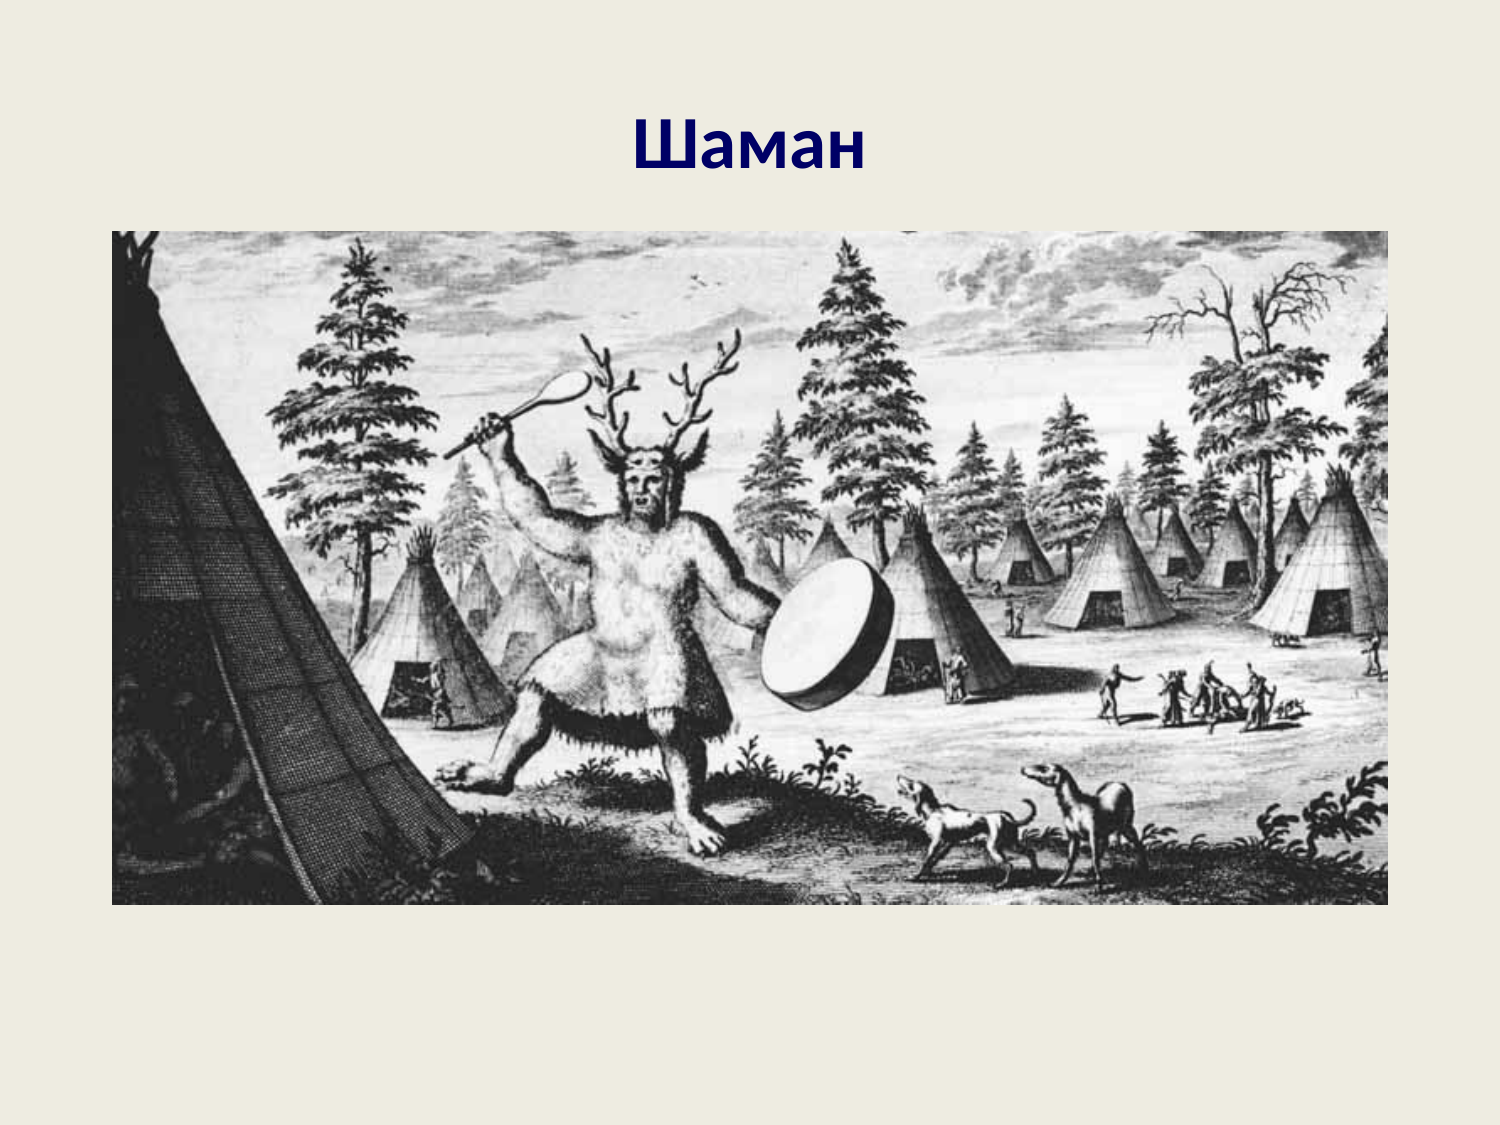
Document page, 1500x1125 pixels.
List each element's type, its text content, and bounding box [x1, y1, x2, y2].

picture [111, 231, 1389, 906]
title Шаман [75, 45, 1425, 233]
